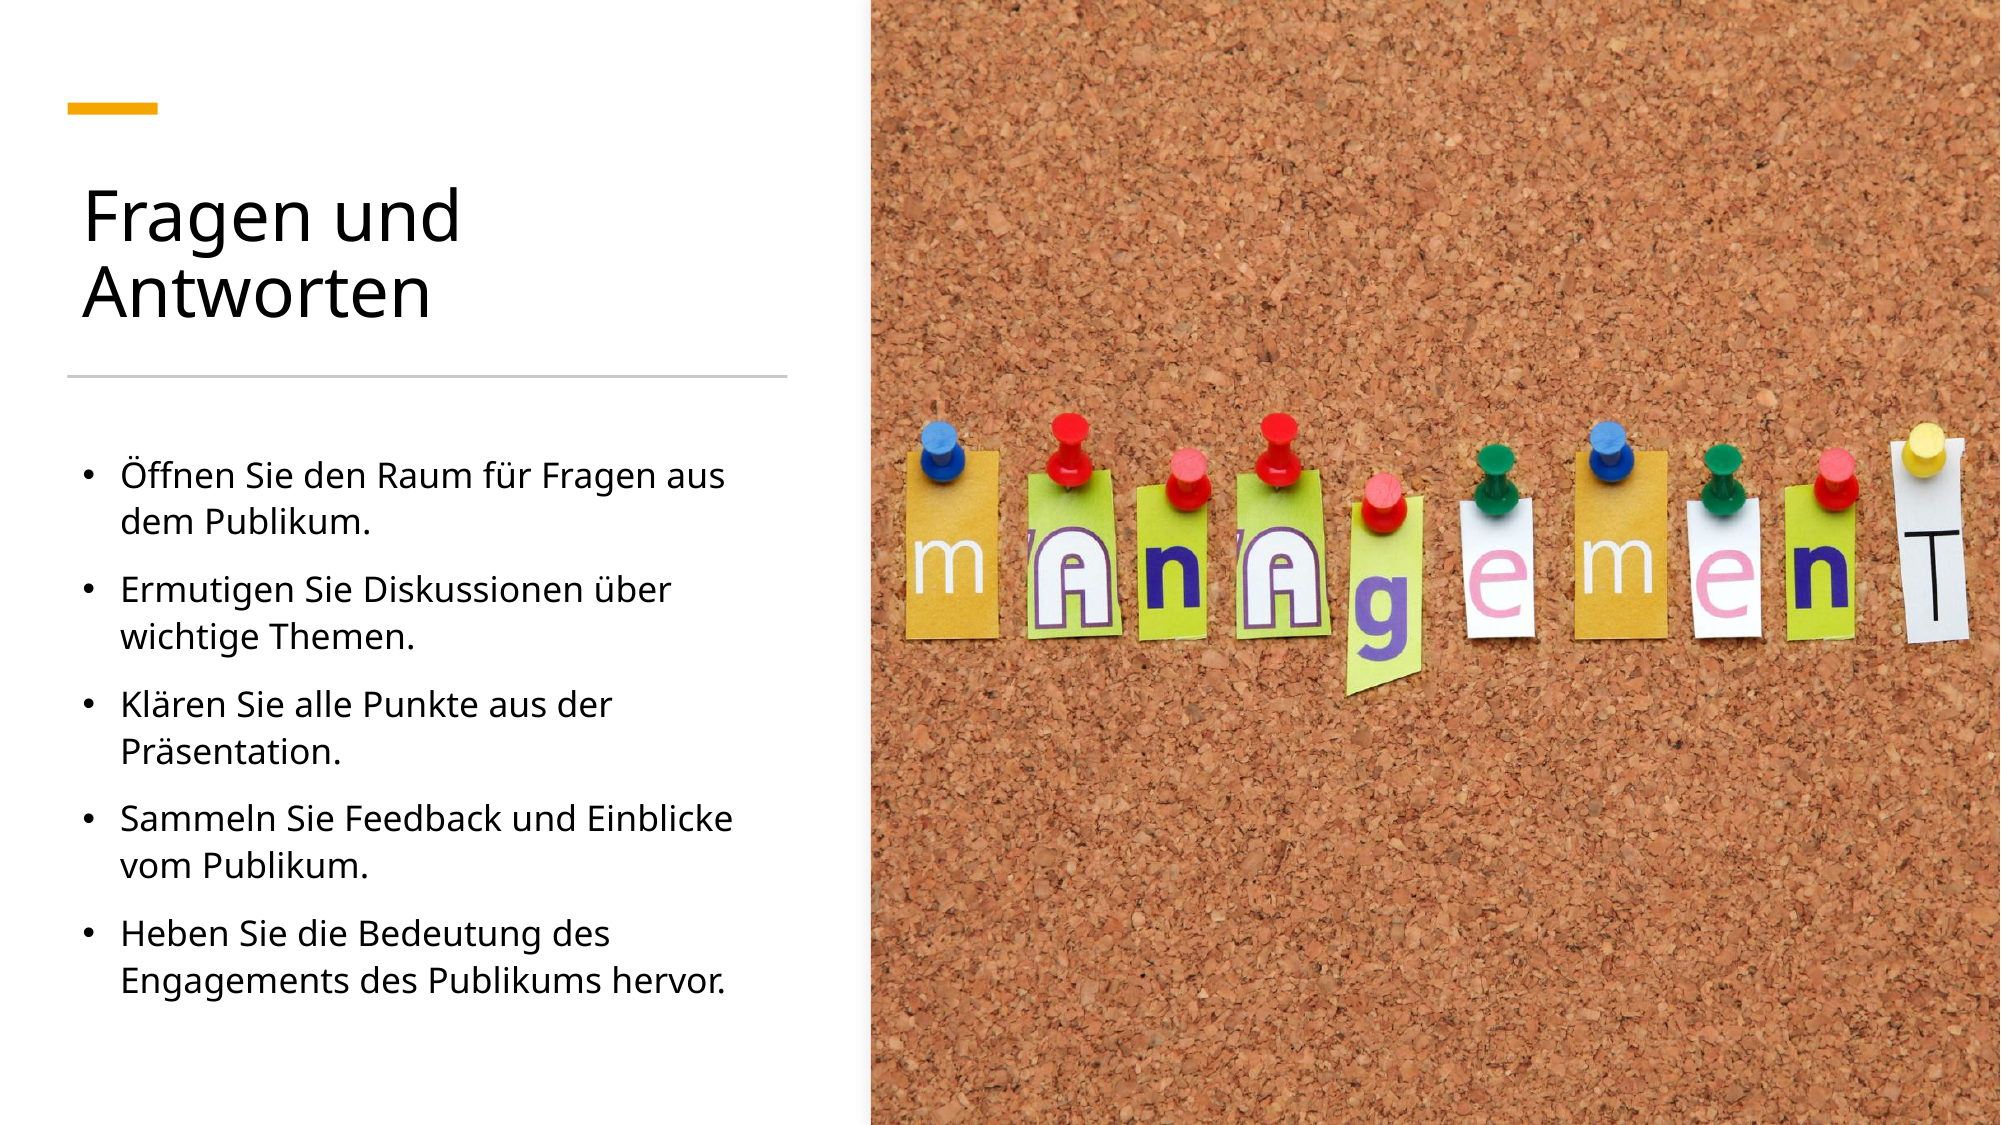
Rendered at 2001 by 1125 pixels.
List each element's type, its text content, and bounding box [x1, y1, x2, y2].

text_box [0, 0, 862, 1125]
title Fragen und Antworten [67, 161, 804, 341]
text_box [67, 102, 159, 116]
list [870, 0, 2000, 1125]
text_box [66, 374, 788, 379]
list Öffnen Sie den Raum für Fragen aus dem Publikum. Ermutigen Sie Diskussionen über wichtige Themen. Klären Sie alle Punkte aus der Präsentation. Sammeln Sie Feedback und Einblicke vom Publikum. Heben Sie die Bedeutung des Engagements des Publikums hervor. [67, 441, 806, 1029]
